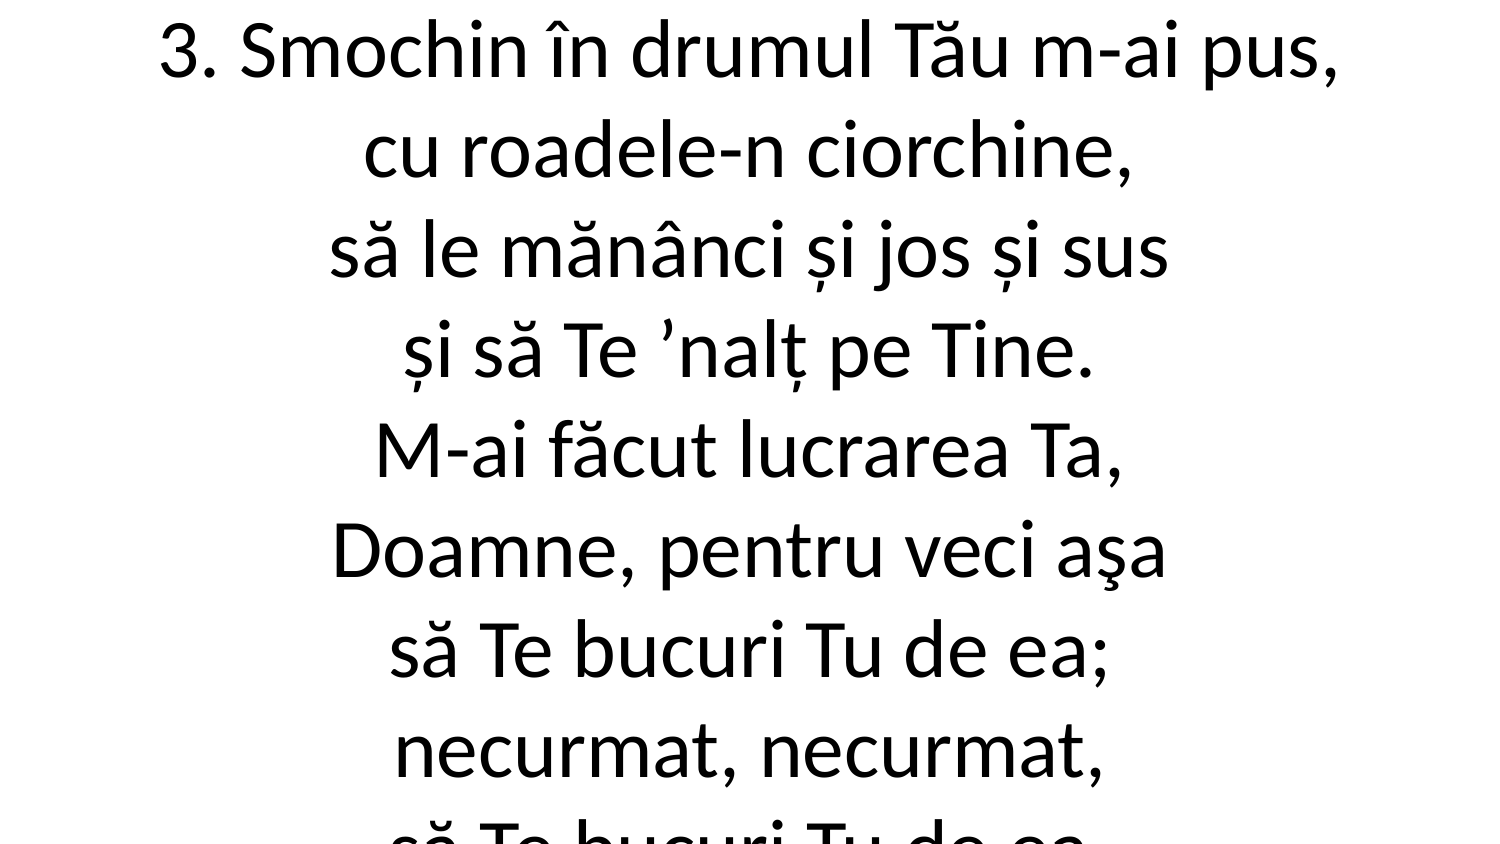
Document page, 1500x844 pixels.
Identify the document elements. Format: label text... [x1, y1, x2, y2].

text_box 3. Smochin în drumul Tău m-ai pus, cu roadele-n ciorchine, să le mănânci și jos și sus și să Te ʼnalț pe Tine. M-ai făcut lucrarea Ta, Doamne, pentru veci aşa să Te bucuri Tu de ea; necurmat, necurmat, să Te bucuri Tu de ea. [143, 0, 1357, 844]
